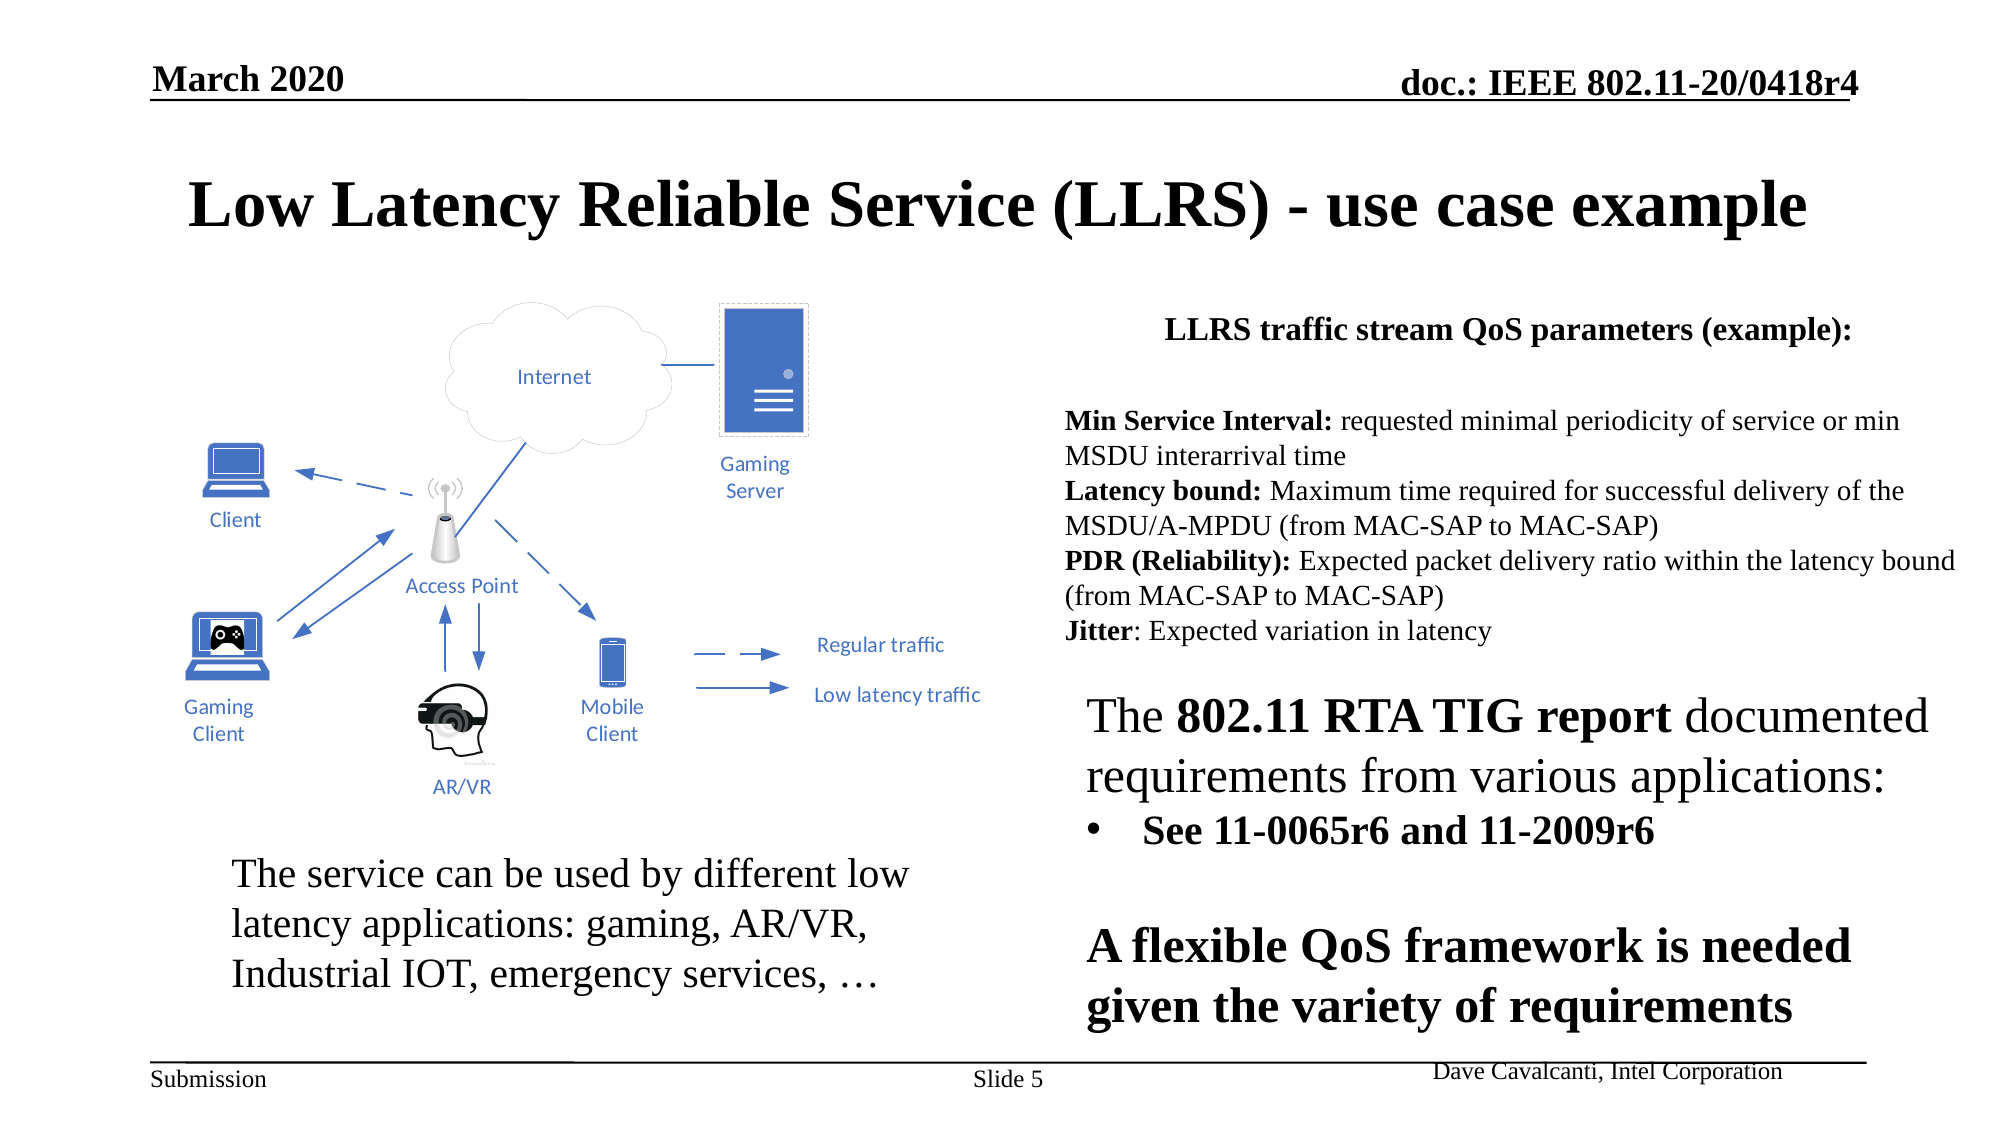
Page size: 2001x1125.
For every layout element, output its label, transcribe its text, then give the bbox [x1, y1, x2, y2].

text_box LLRS traffic stream QoS parameters (example): [1149, 300, 1922, 355]
picture [170, 299, 999, 813]
text_box Min Service Interval: requested minimal periodicity of service or min MSDU interarrival time Latency bound: Maximum time required for successful delivery of the MSDU/A-MPDU (from MAC-SAP to MAC-SAP) PDR (Reliability): Expected packet delivery ratio within the latency bound (from MAC-SAP to MAC-SAP) Jitter: Expected variation in latency [1050, 394, 1984, 654]
slide_number Slide 5 [950, 1061, 1067, 1123]
footer Dave Cavalcanti, Intel Corporation [1086, 1054, 1784, 1085]
text_box The 802.11 RTA TIG report documented requirements from various applications: See 11-0065r6 and 11-2009r6 A flexible QoS framework is needed given the variety of requirements [1071, 675, 1962, 1041]
title Low Latency Reliable Service (LLRS) - use case example [149, 112, 1850, 288]
text_box The service can be used by different low latency applications: gaming, AR/VR, Industrial IOT, emergency services, … [216, 838, 951, 1004]
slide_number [152, 54, 563, 100]
